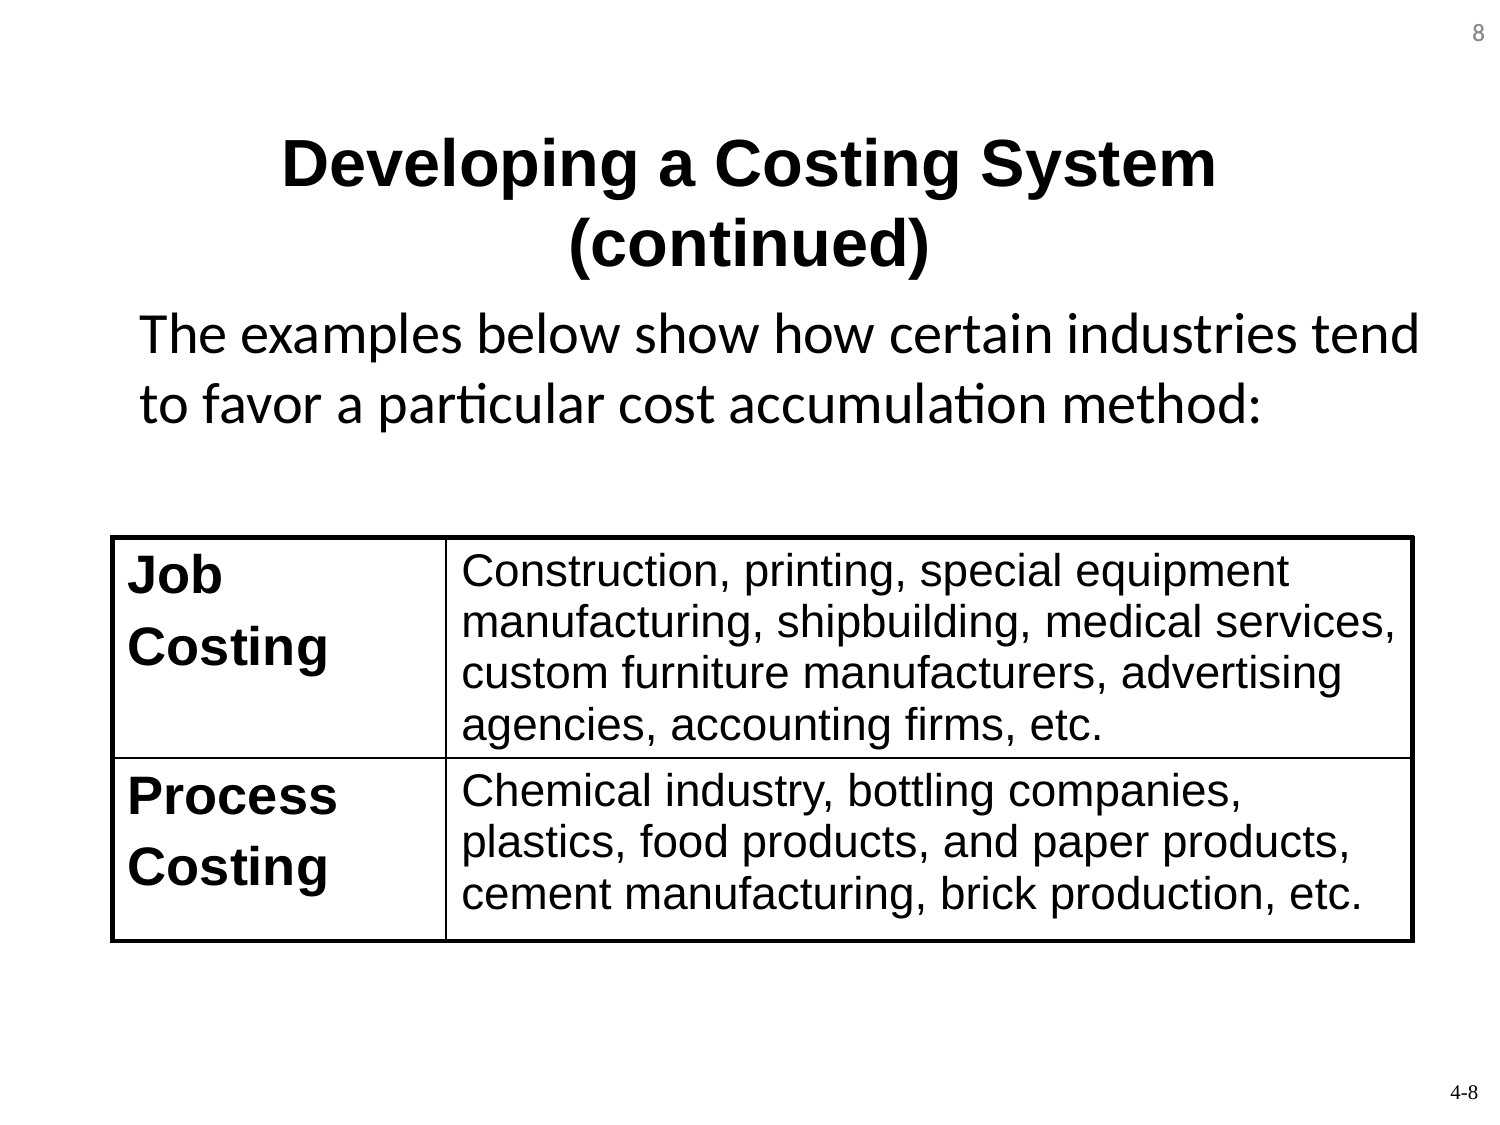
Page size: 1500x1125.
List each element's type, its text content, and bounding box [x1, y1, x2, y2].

text_box The examples below show how certain industries tend to favor a particular cost accumulation method: [125, 287, 1450, 443]
table_header Construction, printing, special equipment manufacturing, shipbuilding, medical services, custom furniture manufacturers, advertising agencies, accounting firms, etc. [447, 540, 1410, 757]
table_cell Process Costing [115, 759, 445, 939]
text_box Developing a Costing System (continued) [200, 112, 1300, 287]
text_box 8 [1374, 0, 1500, 63]
text_box 4-8 [1417, 1068, 1494, 1114]
table_cell Chemical industry, bottling companies, plastics, food products, and paper products, cement manufacturing, brick production, etc. [447, 759, 1410, 939]
table_header Job Costing [115, 540, 445, 757]
